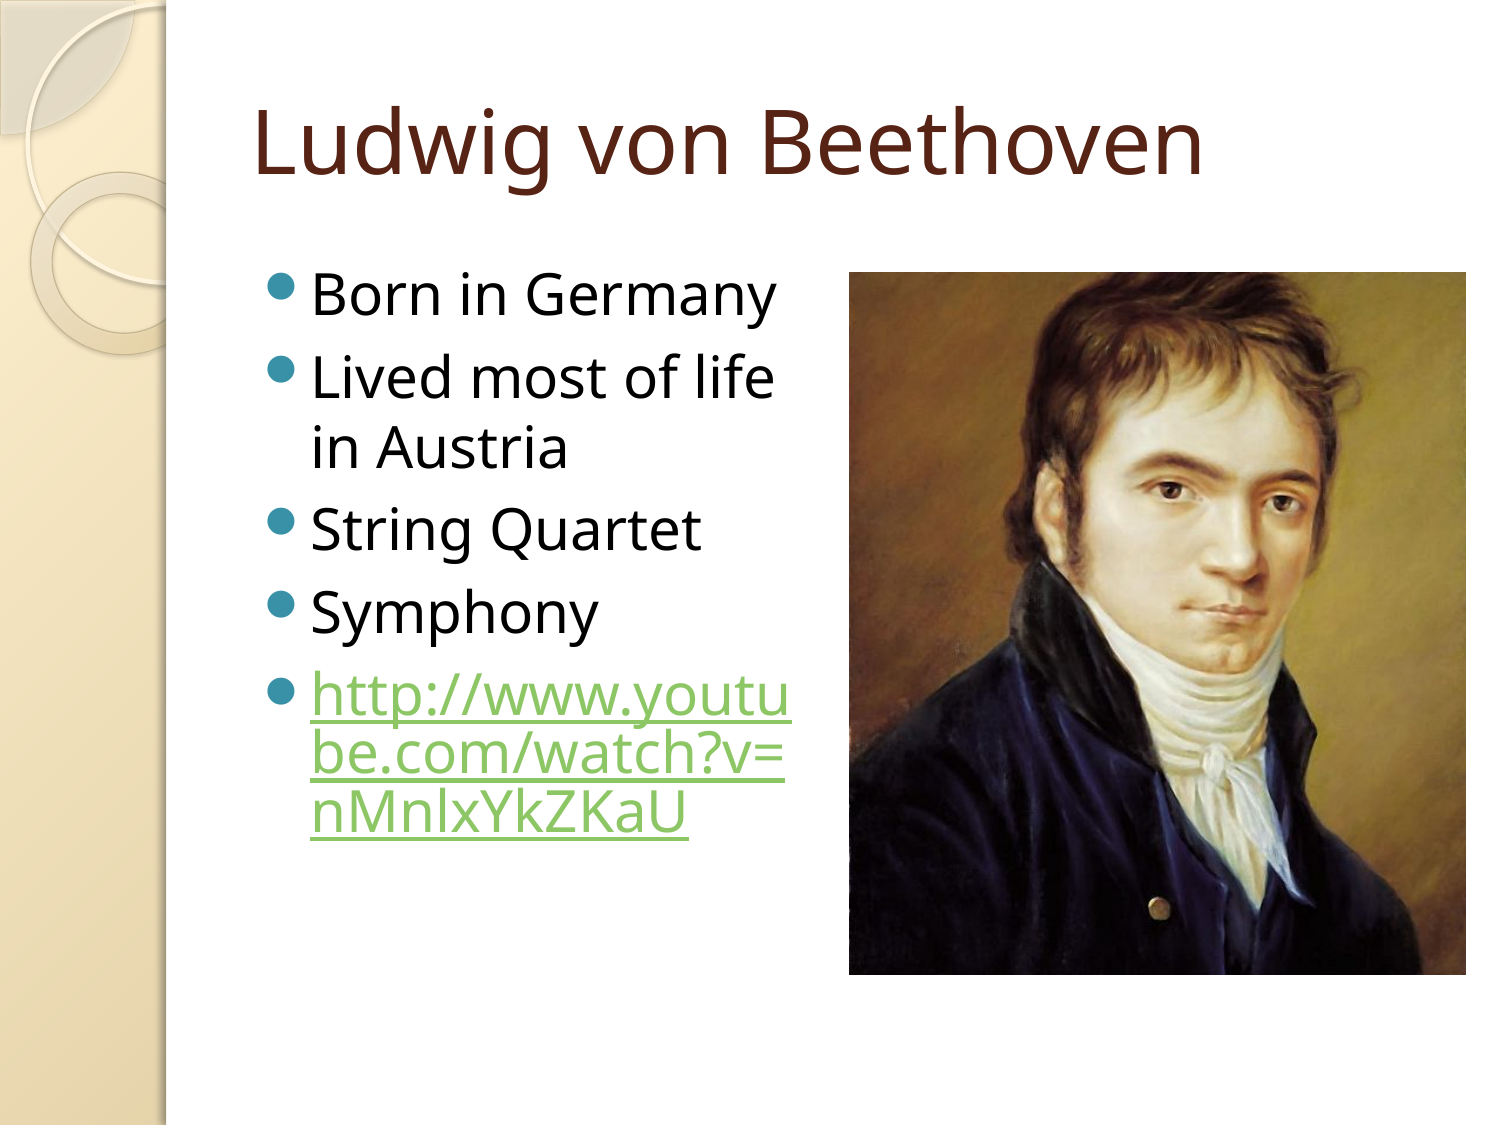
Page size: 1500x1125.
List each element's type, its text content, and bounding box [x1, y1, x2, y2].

title Ludwig von Beethoven [235, 45, 1466, 233]
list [849, 272, 1466, 975]
list Born in Germany Lived most of life in Austria String Quartet Symphony http://www.youtube.com/watch?v=nMnlxYkZKaU [235, 249, 836, 1015]
